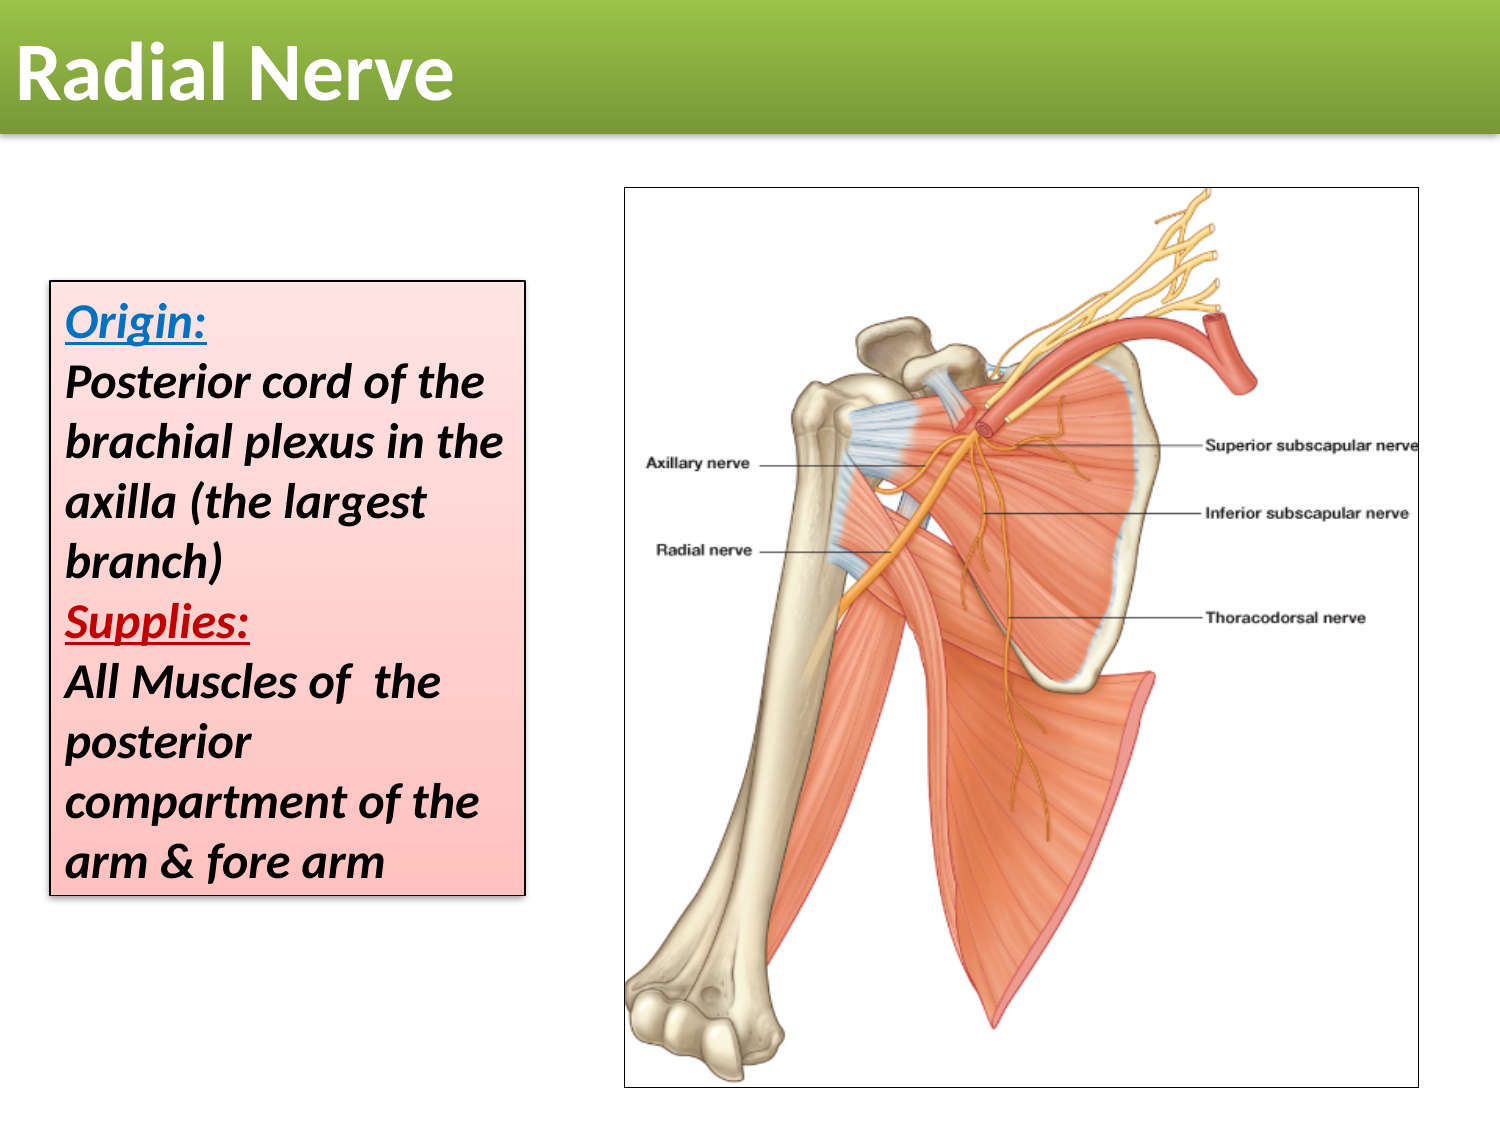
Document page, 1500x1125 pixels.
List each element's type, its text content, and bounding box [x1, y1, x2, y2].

text_box Origin: Posterior cord of the brachial plexus in the axilla (the largest branch) Supplies: All Muscles of the posterior compartment of the arm & fore arm [49, 280, 526, 896]
picture [624, 187, 1419, 1088]
title Radial Nerve [0, 0, 1500, 134]
